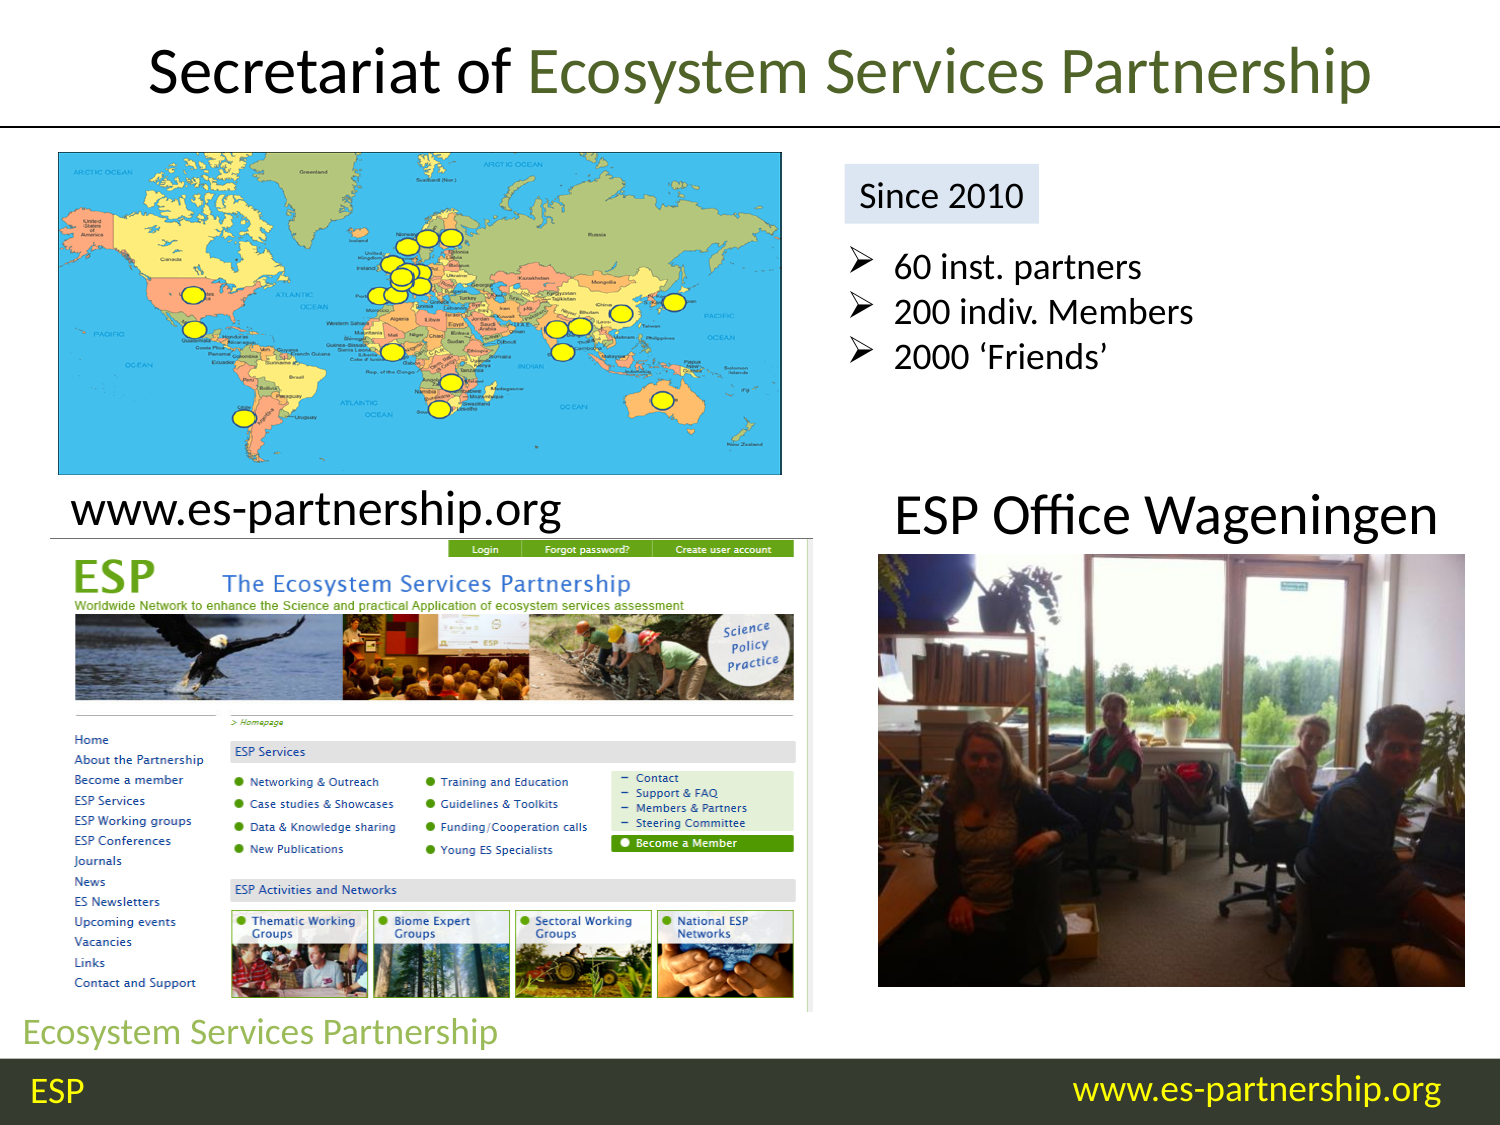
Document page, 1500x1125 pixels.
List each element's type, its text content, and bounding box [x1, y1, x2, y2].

text_box Ecosystem Services Partnership [7, 999, 514, 1060]
text_box Since 2010 [844, 163, 1039, 224]
text_box ESP [15, 1058, 100, 1119]
text_box Secretariat of Ecosystem Services Partnership [134, 19, 1389, 114]
picture [58, 152, 782, 475]
text_box www.es-partnership.org [1057, 1056, 1457, 1117]
text_box www.es-partnership.org [55, 479, 577, 537]
picture [50, 538, 813, 1012]
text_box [878, 468, 1470, 987]
text_box 60 inst. partners 200 indiv. Members 2000 ‘Friends’ [832, 234, 1214, 385]
